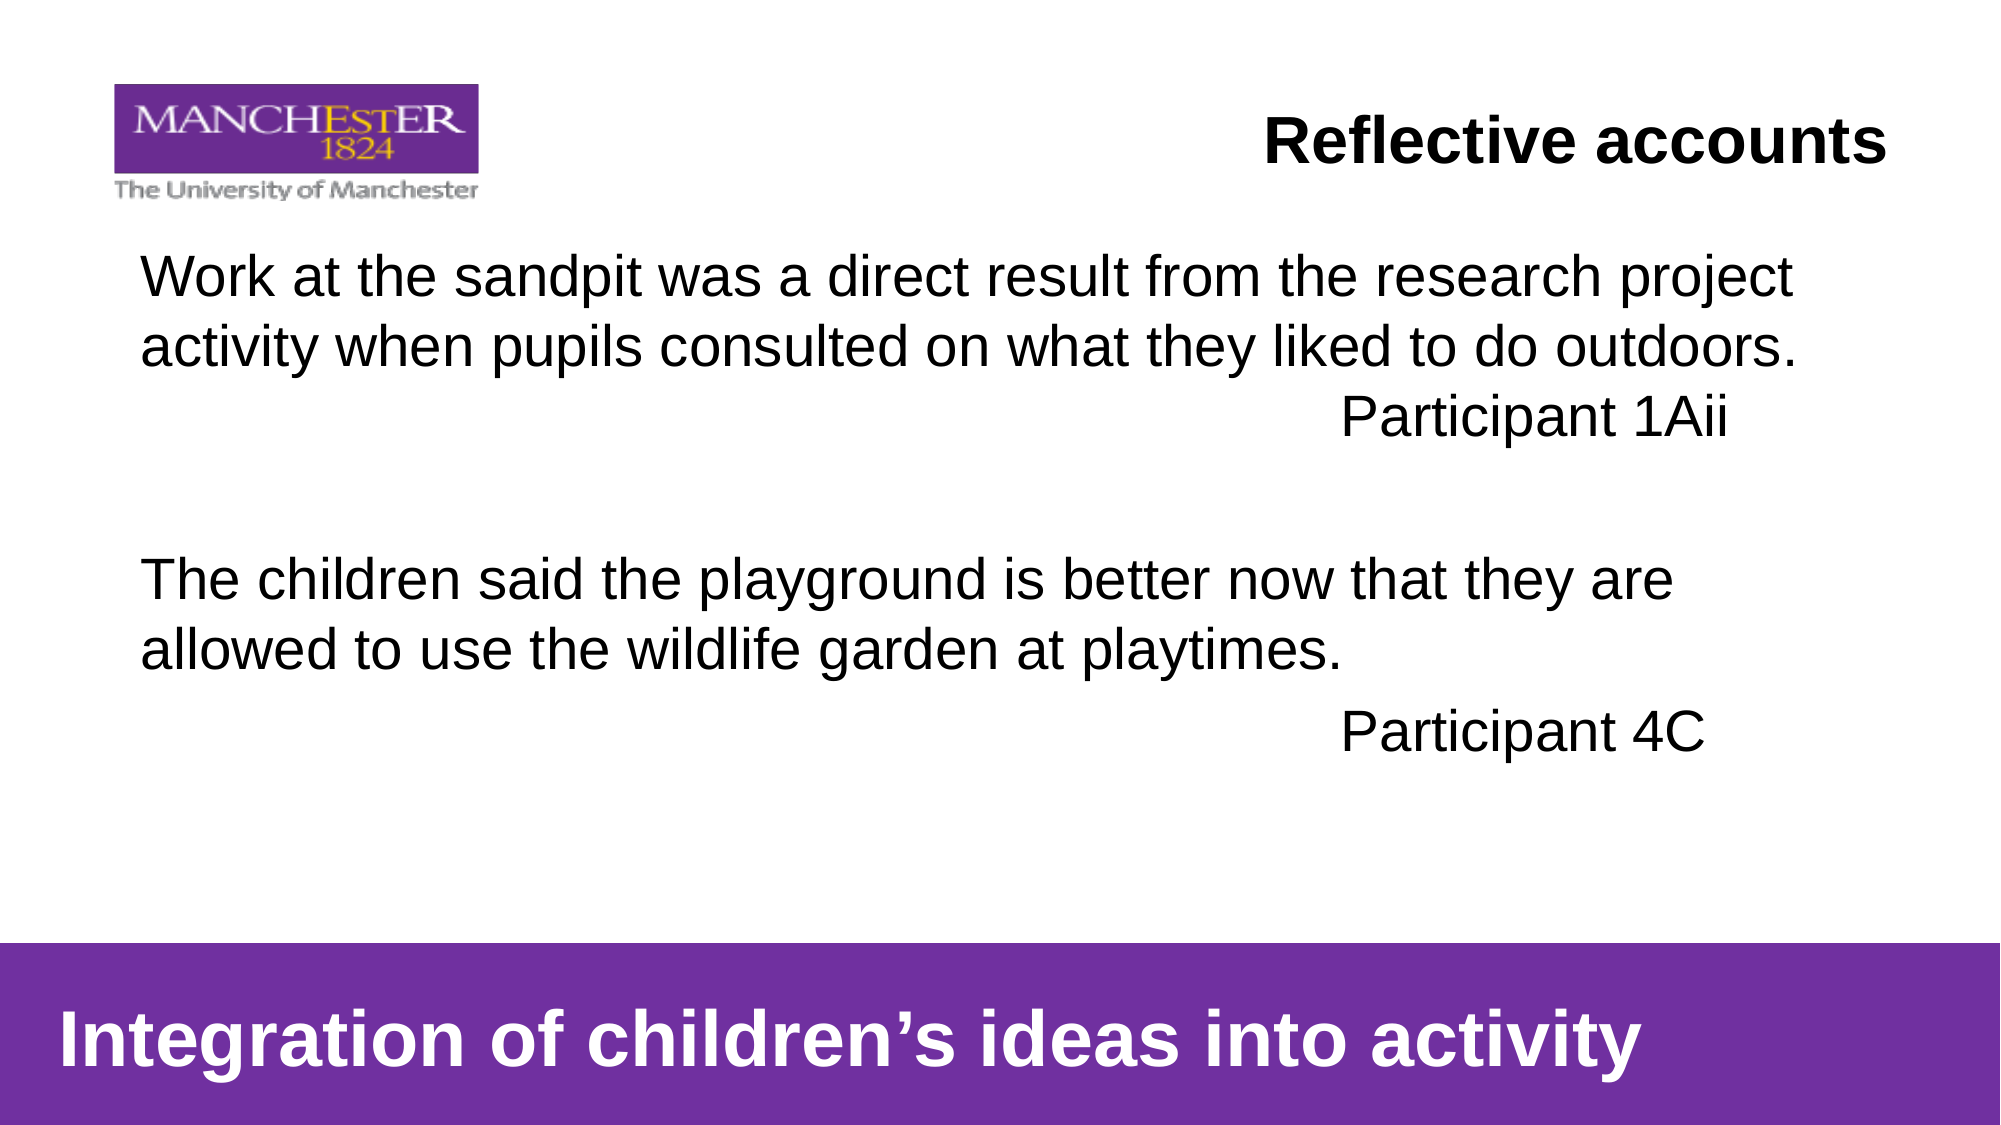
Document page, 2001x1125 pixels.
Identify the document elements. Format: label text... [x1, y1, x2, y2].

title Reflective accounts [1247, 42, 1936, 231]
list Work at the sandpit was a direct result from the research project activity when pupils consulted on what they liked to do outdoors. Participant 1Aii The children said the playground is better now that they are allowed to use the wildlife garden at playtimes. Participant 4C [125, 229, 1828, 943]
text_box Integration of children’s ideas into activity [0, 943, 2000, 1125]
